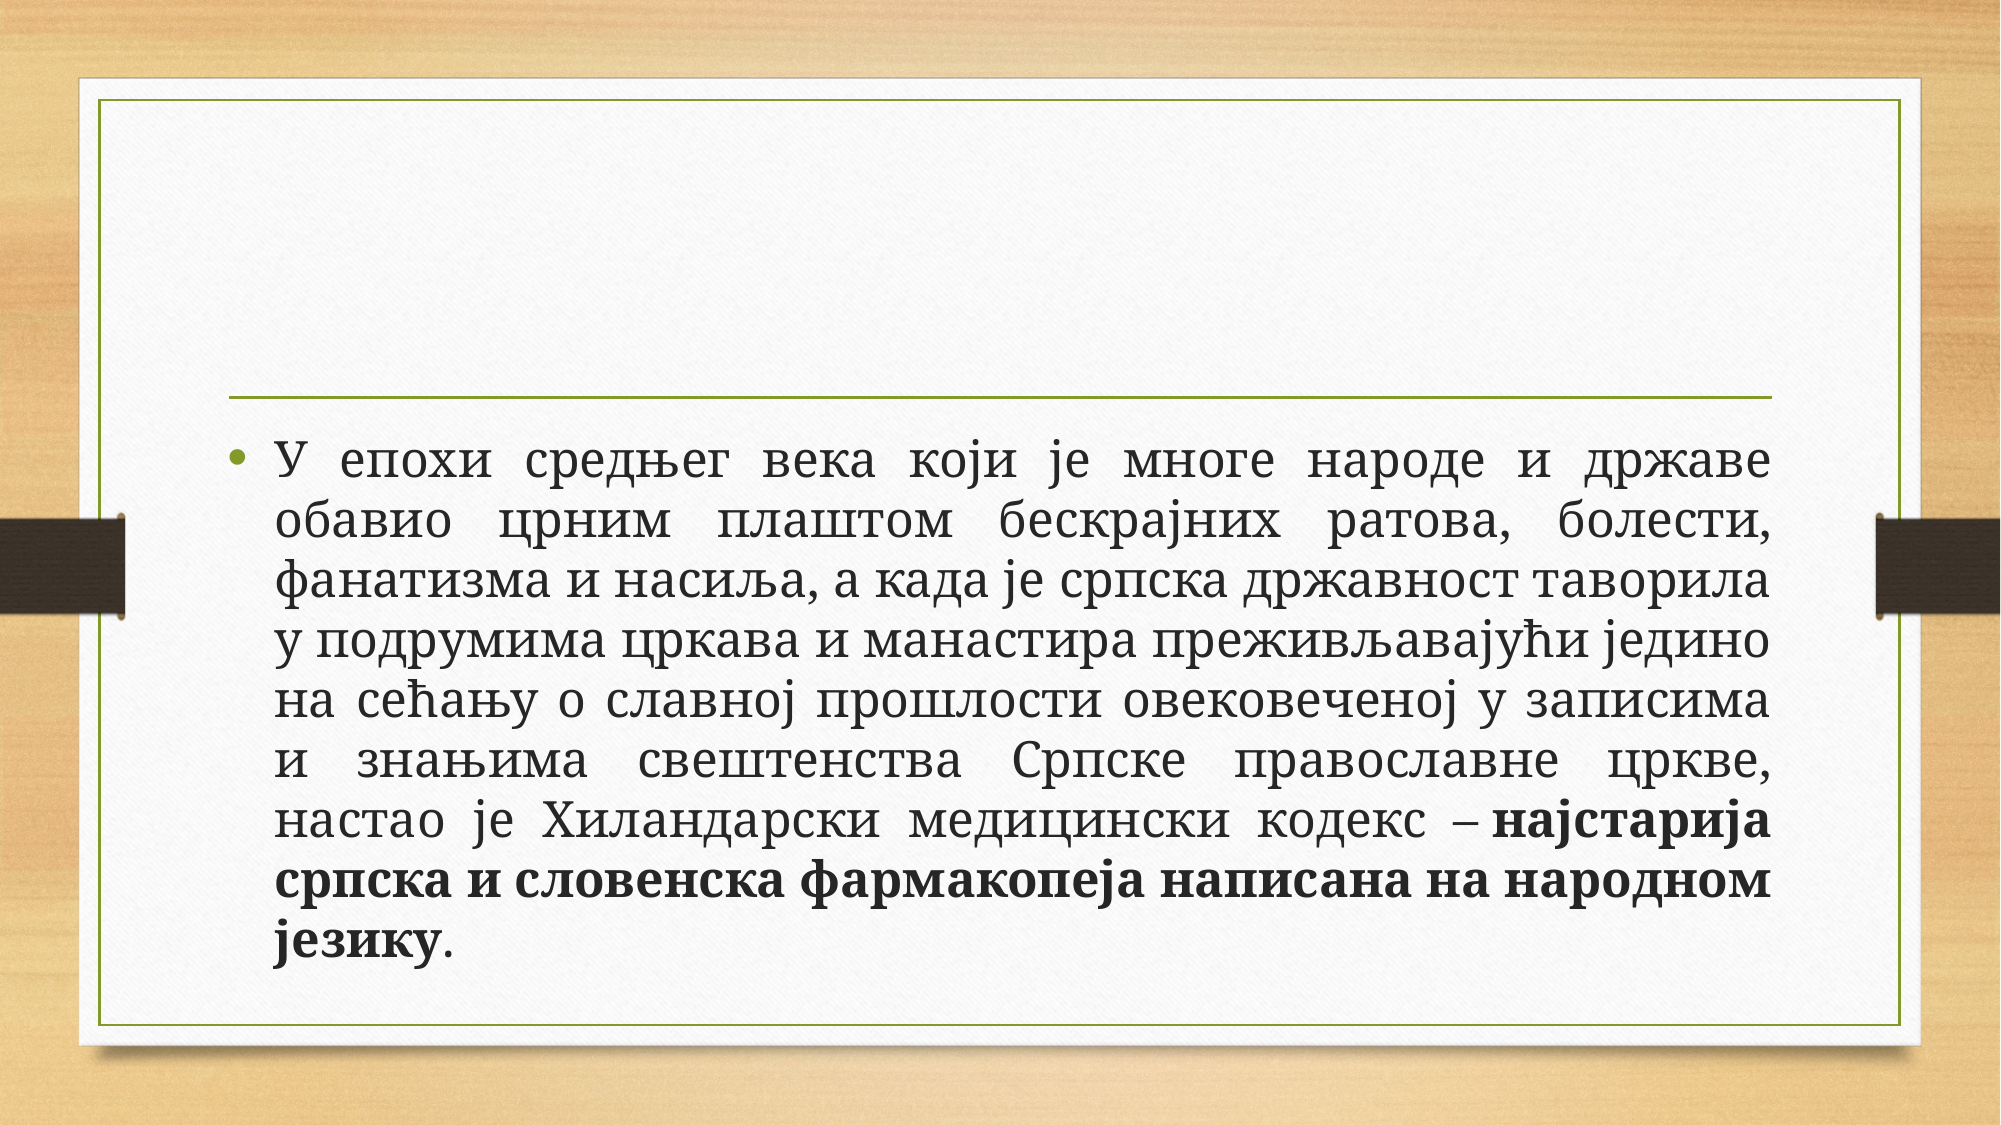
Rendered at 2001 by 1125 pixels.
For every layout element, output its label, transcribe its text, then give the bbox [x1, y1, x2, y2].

list У епохи средњег века који је многе народе и државе обавио црним плаштом бескрајних ратова, болести, фанатизма и насиља, а када је српска државност таворила у подрумима цркава и манастира преживљавајући једино на сећању о славној прошлости овековеченој у записима и знањима свештенства Српске православне цркве, настао је Хиландарски медицински кодекс – најстарија српска и словенска фармакопеја написана на народном језику. [212, 419, 1788, 964]
picture [0, 0, 2001, 1125]
